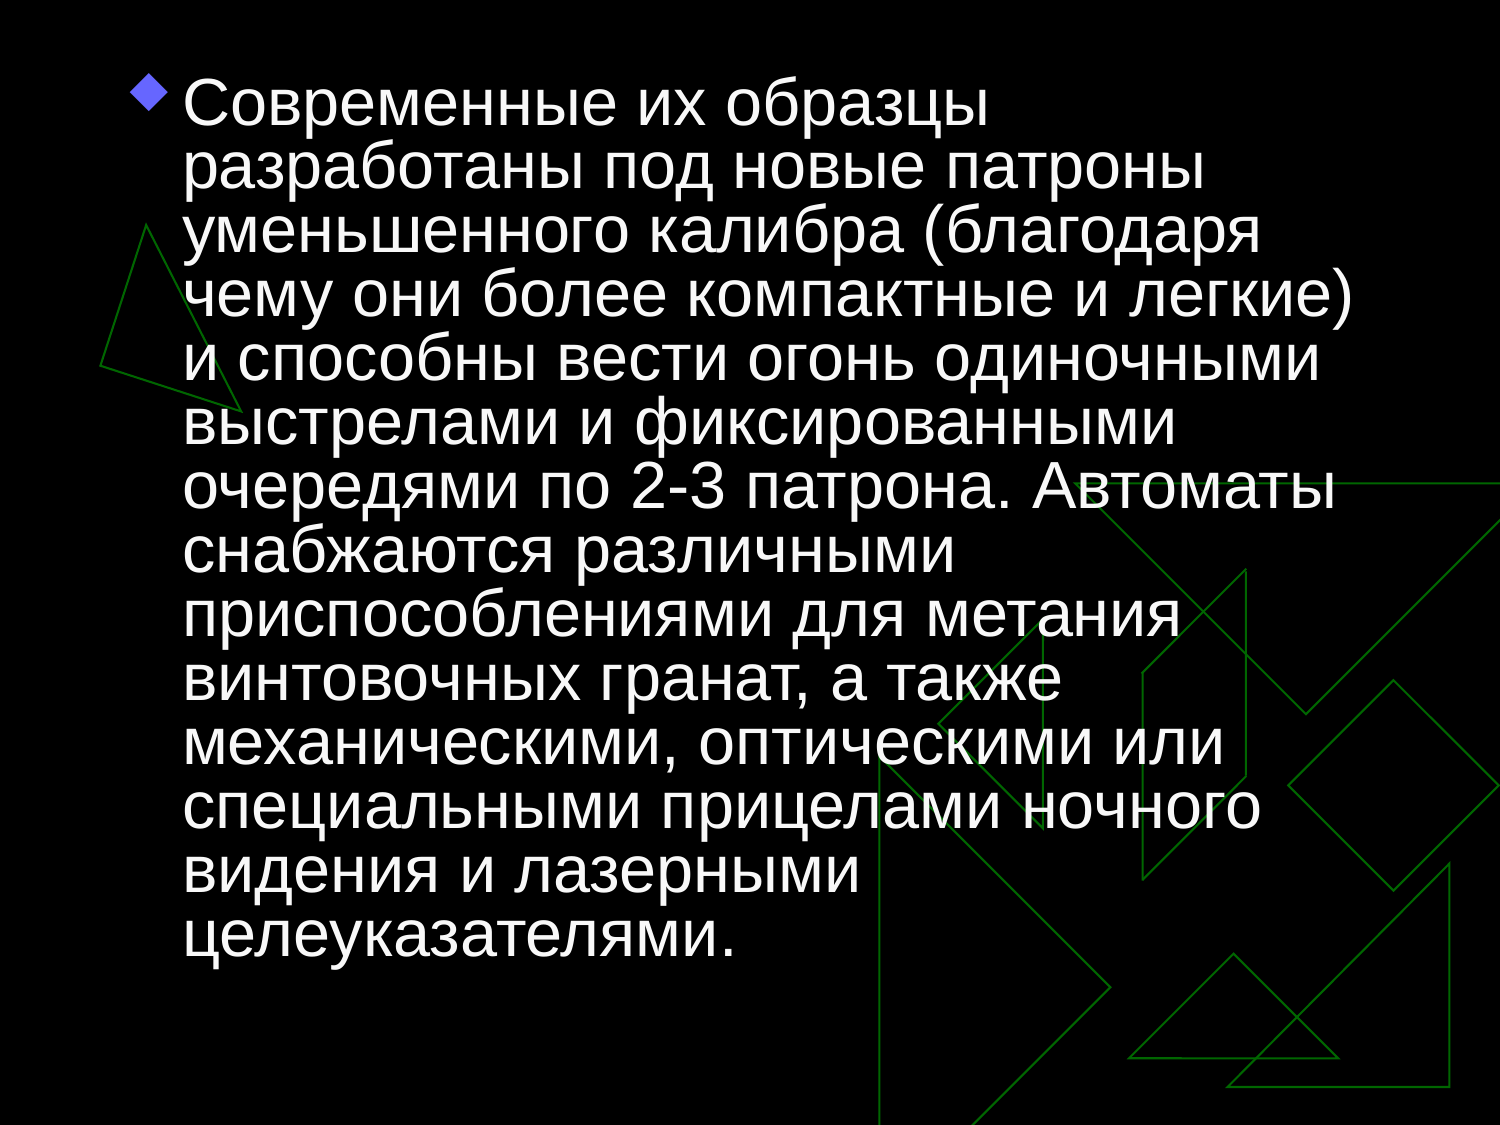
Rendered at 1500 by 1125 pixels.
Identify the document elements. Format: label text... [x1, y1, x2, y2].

list Современные их образцы разработаны под новые патроны уменьшенного калибра (благодаря чему они более компактные и легкие) и способны вести огонь одиночными выстрелами и фиксированными очередями по 2-3 патрона. Автоматы снабжаются различными приспособлениями для метания винтовочных гранат, а также механическими, оптическими или специальными прицелами ночного видения и лазерными целеуказателями. [110, 66, 1395, 1035]
